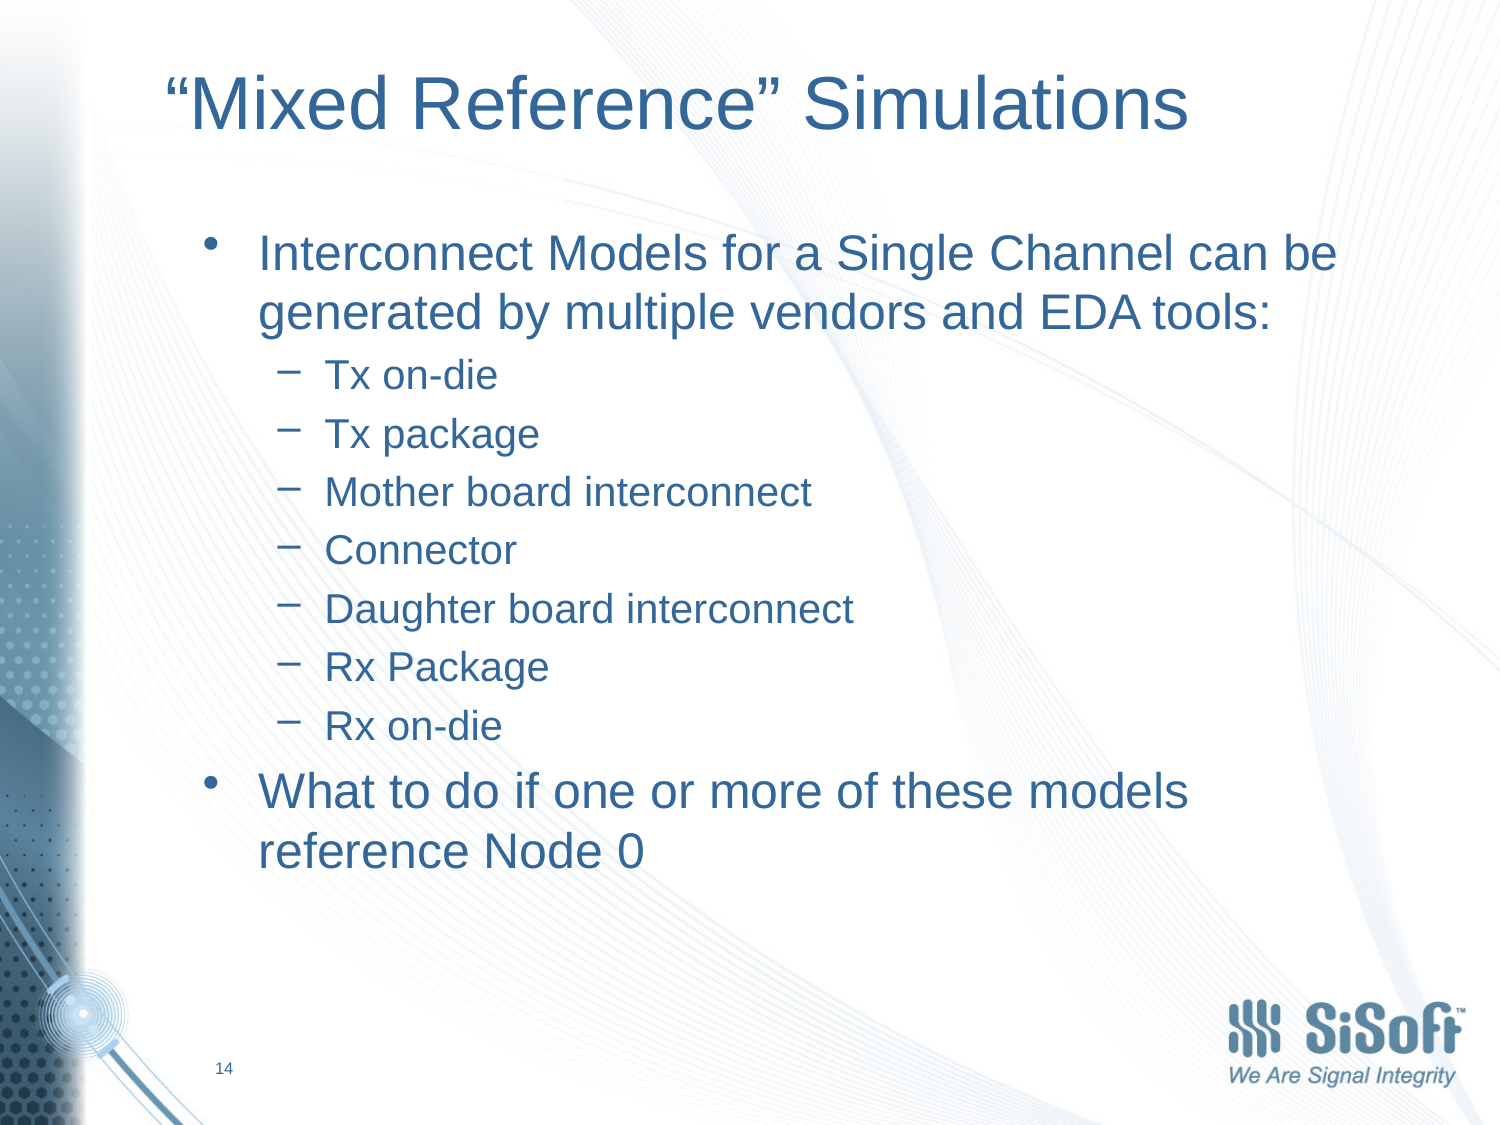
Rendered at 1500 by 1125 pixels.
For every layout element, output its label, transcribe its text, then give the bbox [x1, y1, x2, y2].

list Interconnect Models for a Single Channel can be generated by multiple vendors and EDA tools: Tx on-die Tx package Mother board interconnect Connector Daughter board interconnect Rx Package Rx on-die What to do if one or more of these models reference Node 0 [187, 212, 1363, 963]
footer 14 [200, 1050, 975, 1104]
picture [0, 0, 1500, 1125]
title “Mixed Reference” Simulations [150, 24, 1300, 175]
